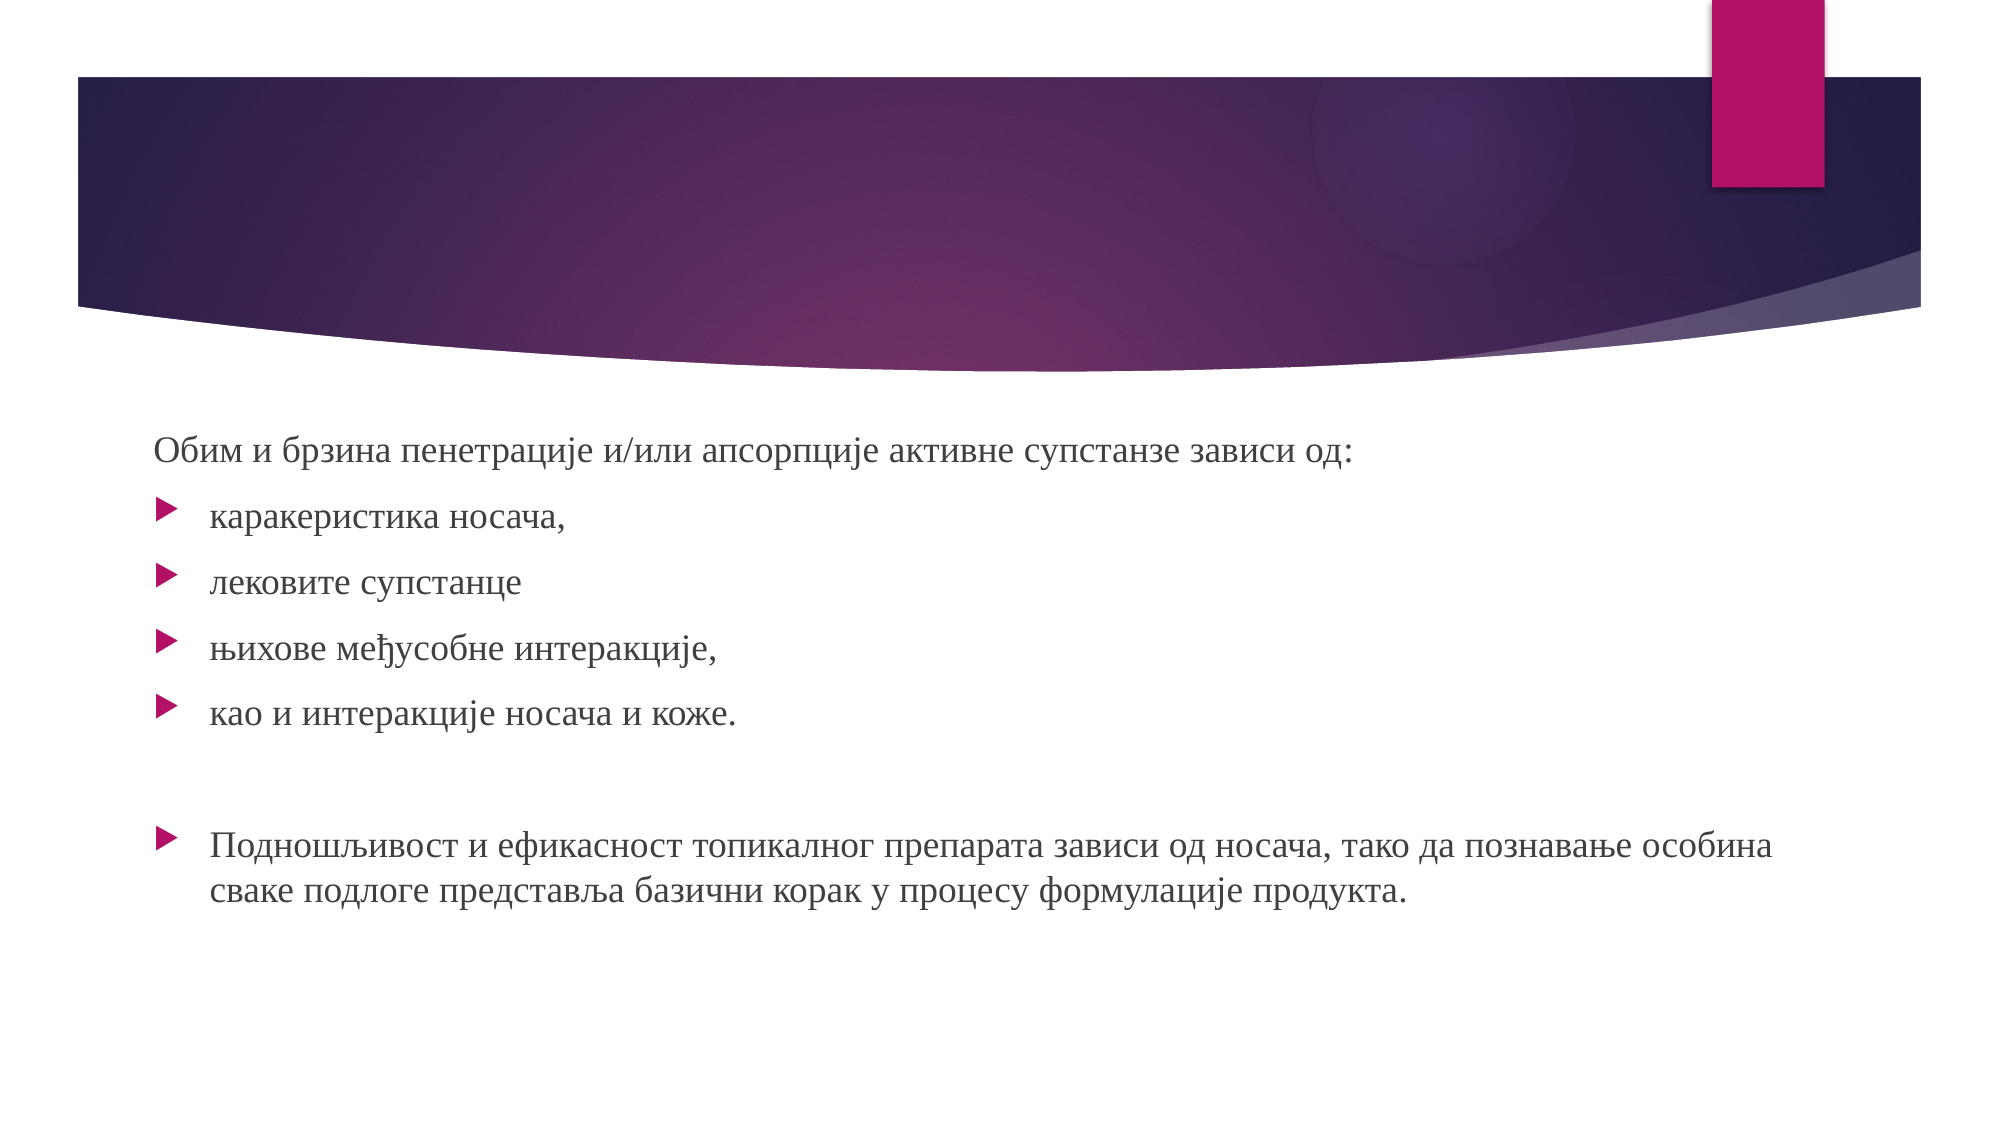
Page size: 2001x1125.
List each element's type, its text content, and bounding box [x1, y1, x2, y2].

list Обим и брзина пенетрације и/или апсорпције активне супстанзе зависи од: каракеристика носача, лековите супстанце њихове међусобне интеракције, као и интеракције носача и коже. Подношљивост и ефикасност топикалног препарата зависи од носача, тако да познавање особина сваке подлоге представља базични корак у процесу формулације продукта. [138, 417, 1839, 1125]
